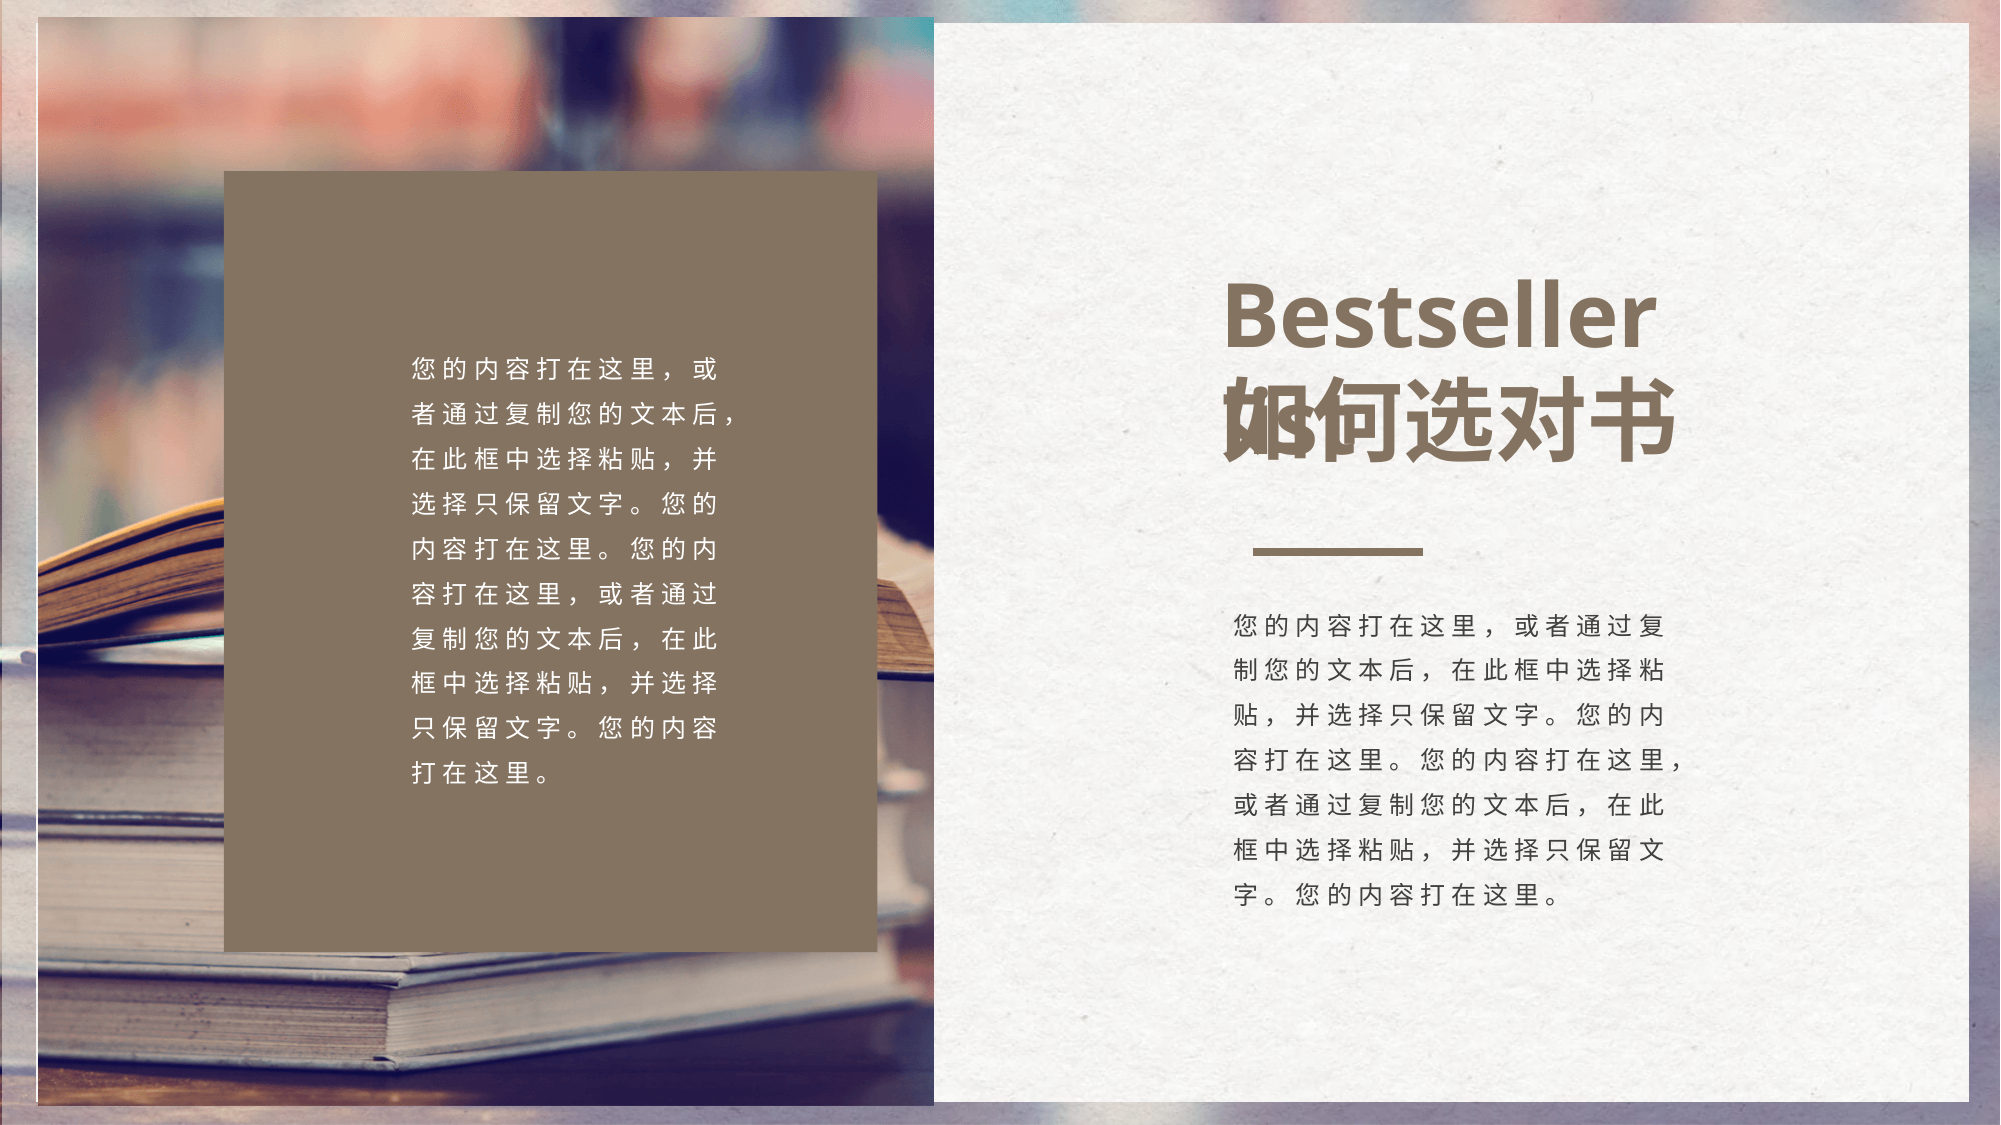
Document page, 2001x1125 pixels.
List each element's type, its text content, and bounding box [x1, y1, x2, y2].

text_box [1253, 548, 1423, 556]
picture [0, 0, 2000, 1125]
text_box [1204, 251, 1844, 516]
text_box 您的内容打在这里，或者通过复制您的文本后，在此框中选择粘贴，并选择只保留文字。您的内容打在这里。您的内容打在这里，或者通过复制您的文本后，在此框中选择粘贴，并选择只保留文字。您的内容打在这里。 [1218, 587, 1708, 839]
